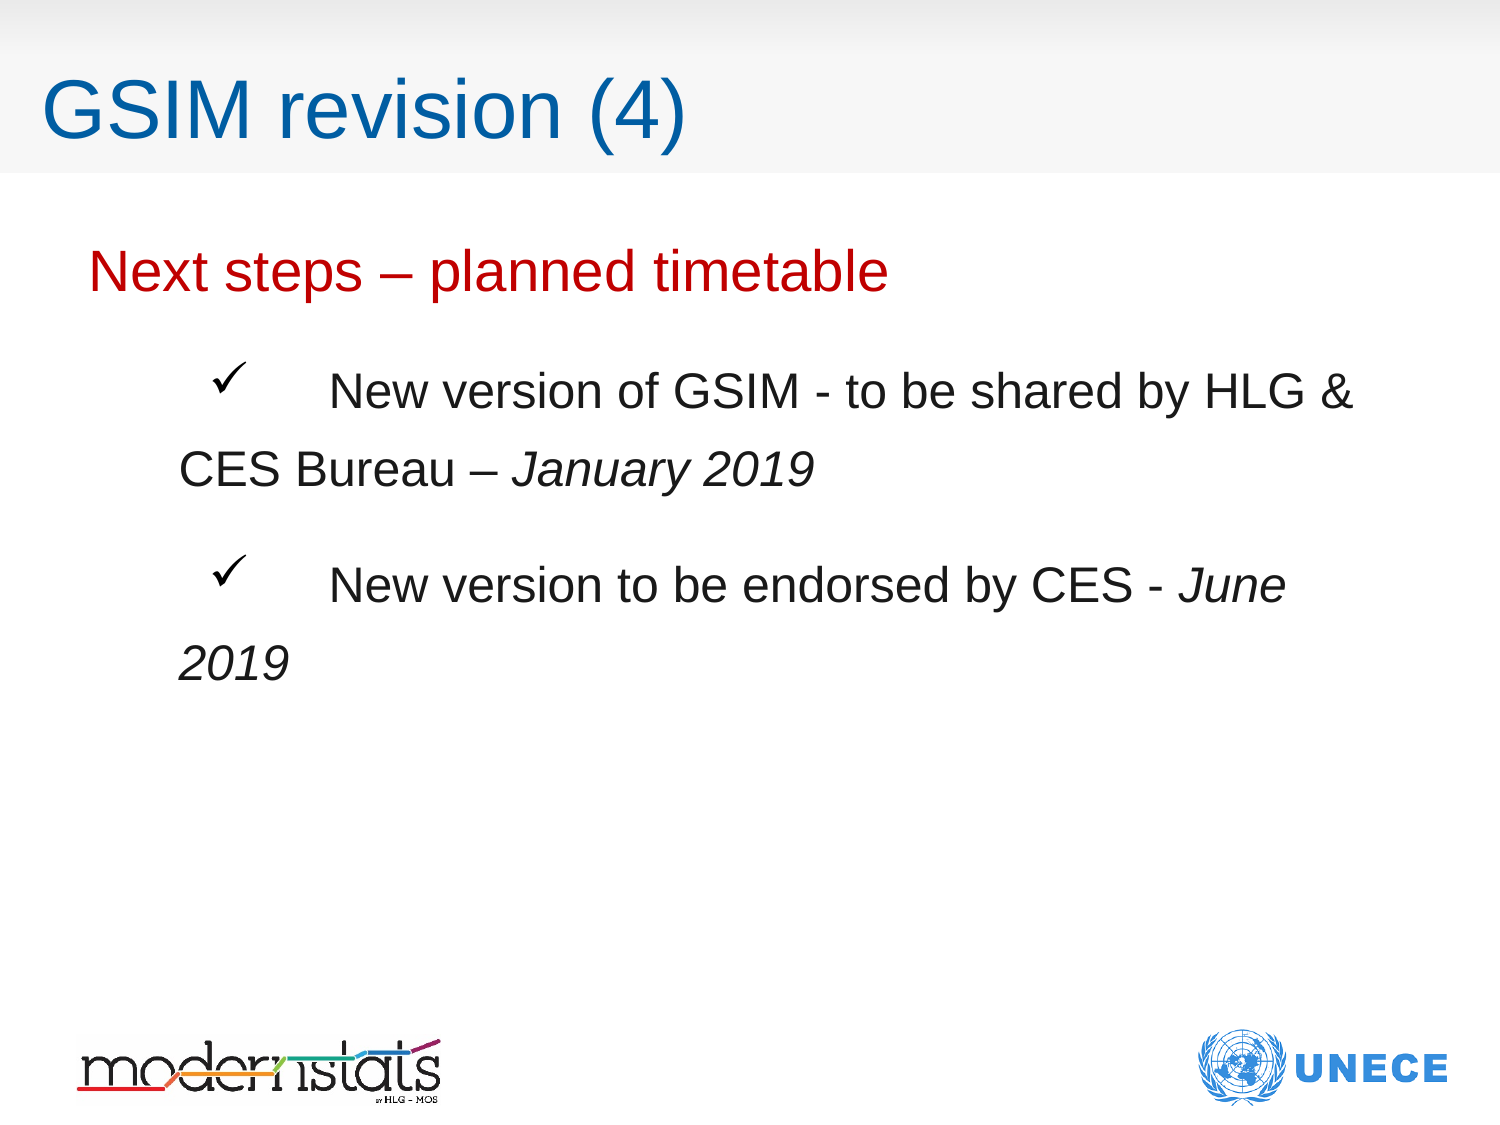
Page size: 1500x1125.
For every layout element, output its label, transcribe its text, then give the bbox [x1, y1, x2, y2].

title GSIM revision (4) [41, 33, 1459, 157]
picture [76, 1034, 441, 1106]
picture [1198, 1029, 1447, 1106]
list Next steps – planned timetable New version of GSIM - to be shared by HLG & CES Bureau – January 2019 New version to be endorsed by CES - June 2019 [88, 212, 1412, 858]
